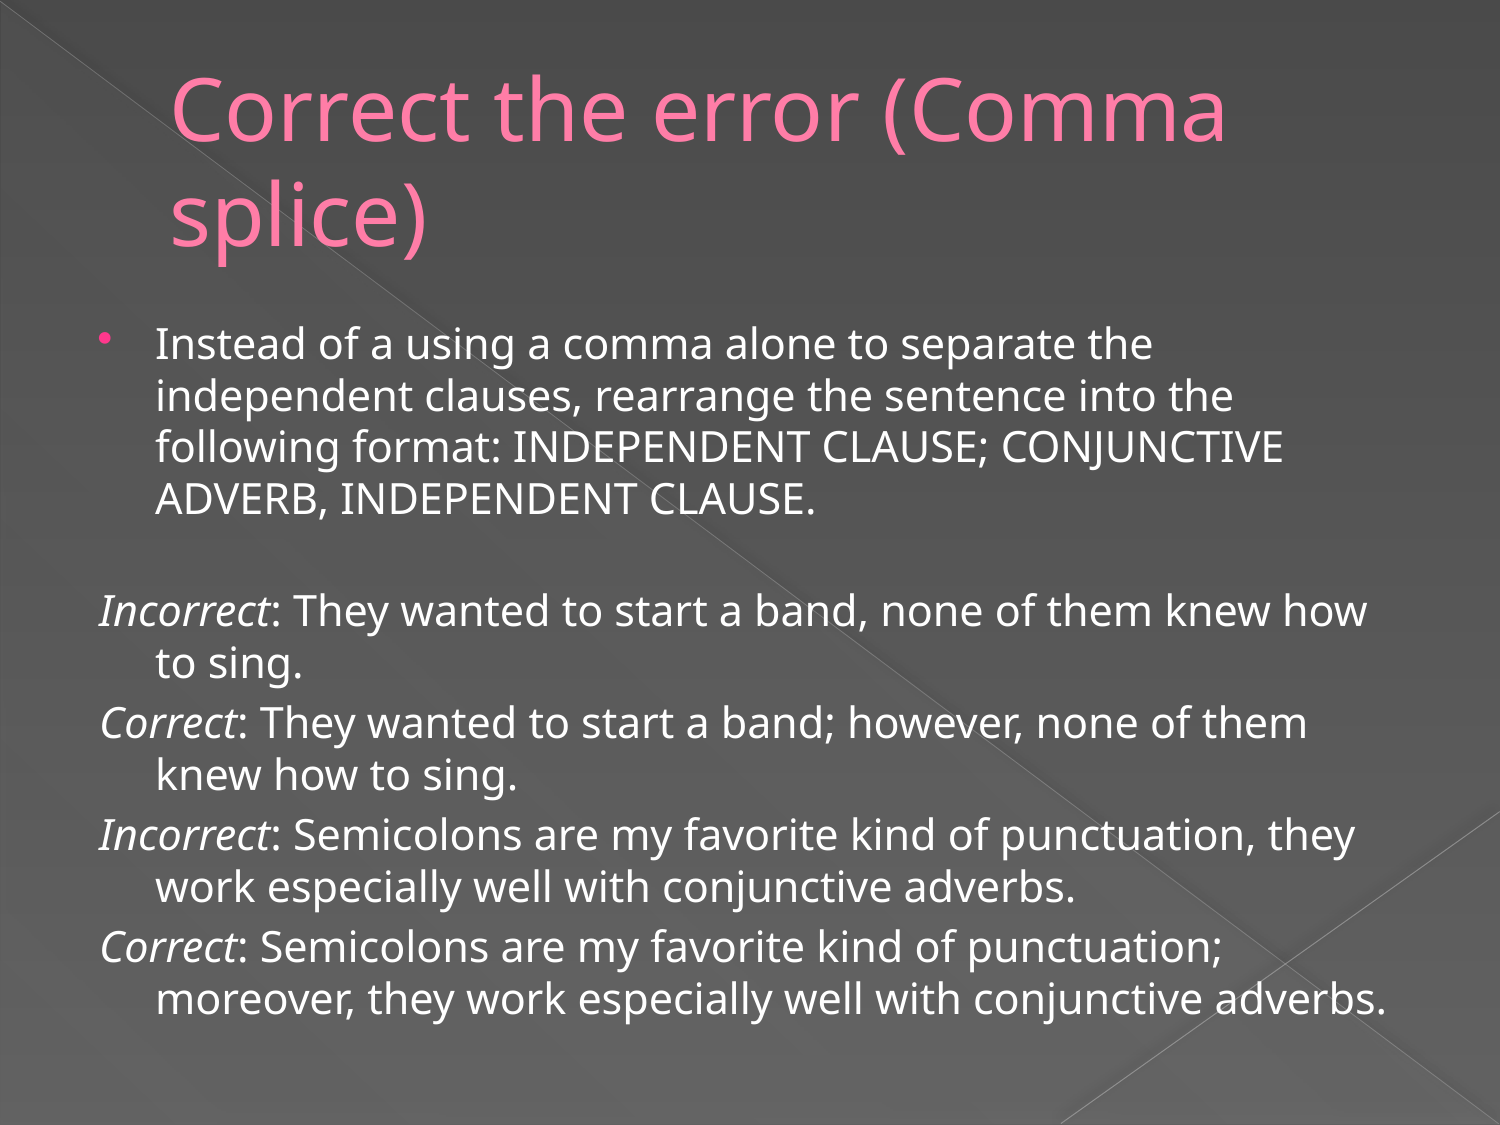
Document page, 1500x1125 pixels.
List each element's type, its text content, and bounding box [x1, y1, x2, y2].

title Correct the error (Comma splice) [75, 43, 1425, 274]
list Instead of a using a comma alone to separate the independent clauses, rearrange the sentence into the following format: INDEPENDENT CLAUSE; CONJUNCTIVE ADVERB, INDEPENDENT CLAUSE. Incorrect: They wanted to start a band, none of them knew how to sing. Correct: They wanted to start a band; however, none of them knew how to sing. Incorrect: Semicolons are my favorite kind of punctuation, they work especially well with conjunctive adverbs. Correct: Semicolons are my favorite kind of punctuation; moreover, they work especially well with conjunctive adverbs. [75, 308, 1425, 1059]
